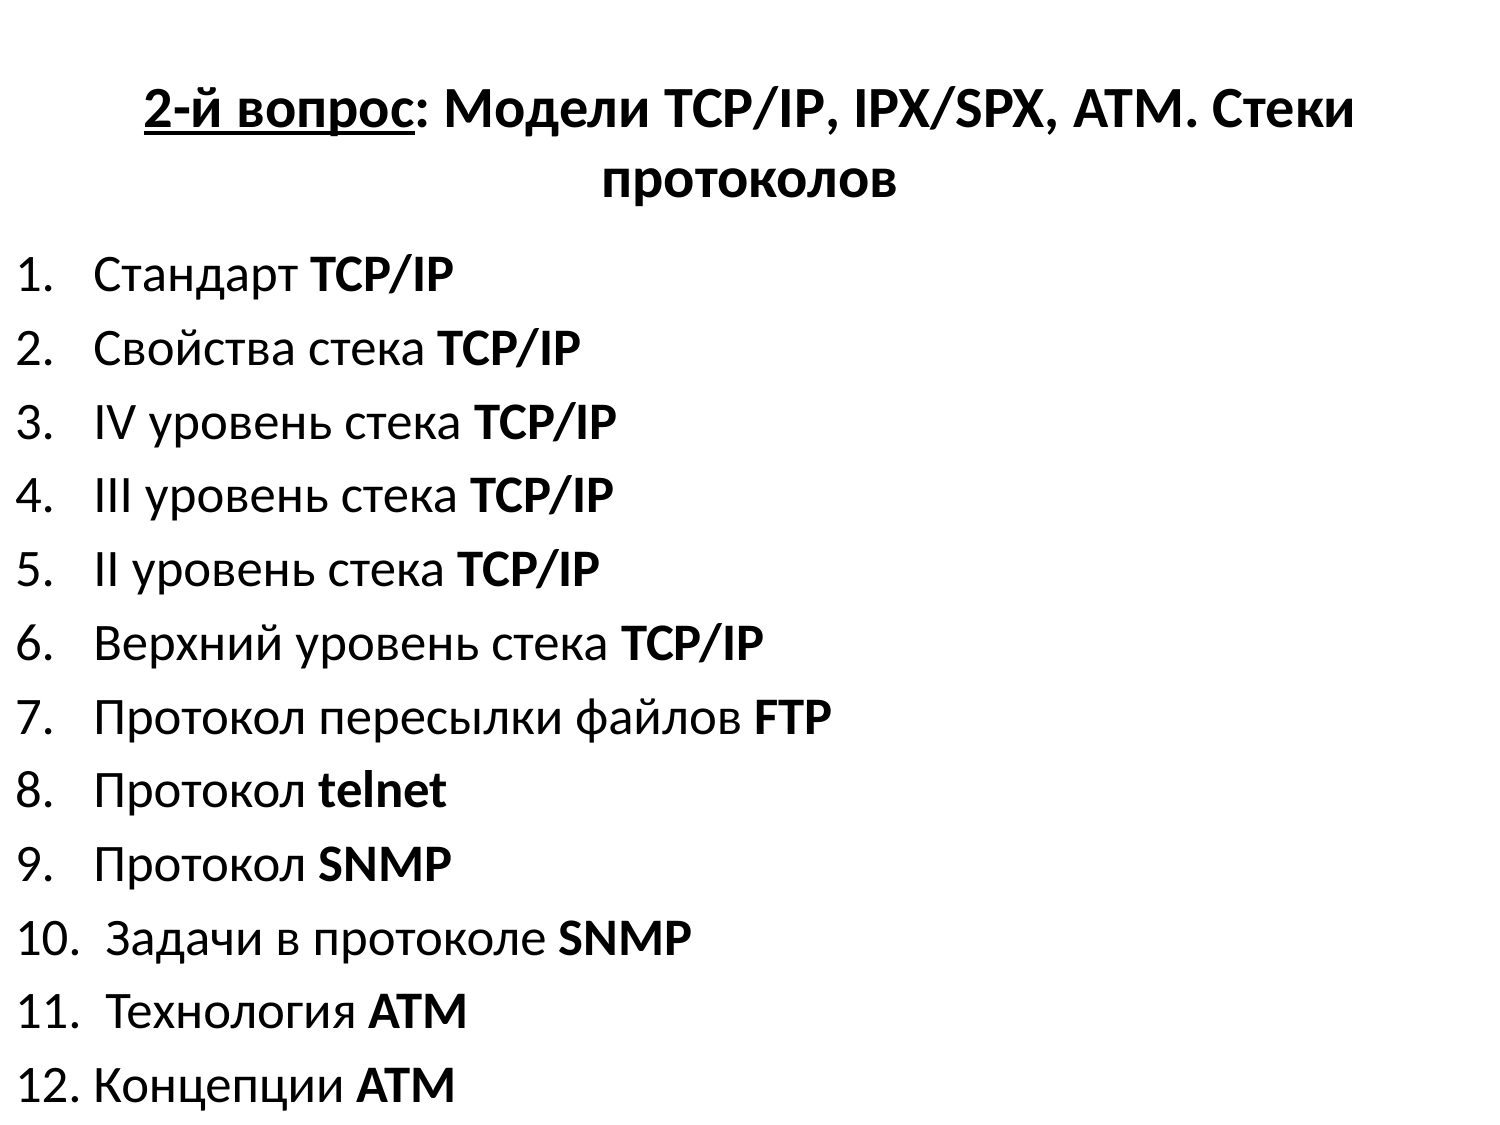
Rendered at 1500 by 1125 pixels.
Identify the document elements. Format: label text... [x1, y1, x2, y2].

list Стандарт TCP/IP Свойства стека TCP/IP IV уровень стека TCP/IP III уровень стека TCP/IP II уровень стека TCP/IP Верхний уровень стека TCP/IP Протокол пересылки файлов FTP Протокол telnet Протокол SNMP Задачи в протоколе SNMP Технология АТМ Концепции АТМ [0, 231, 1500, 1125]
title 2-й вопрос: Модели TCP/IP, IPX/SPX, АТМ. Стеки протоколов [75, 45, 1425, 231]
